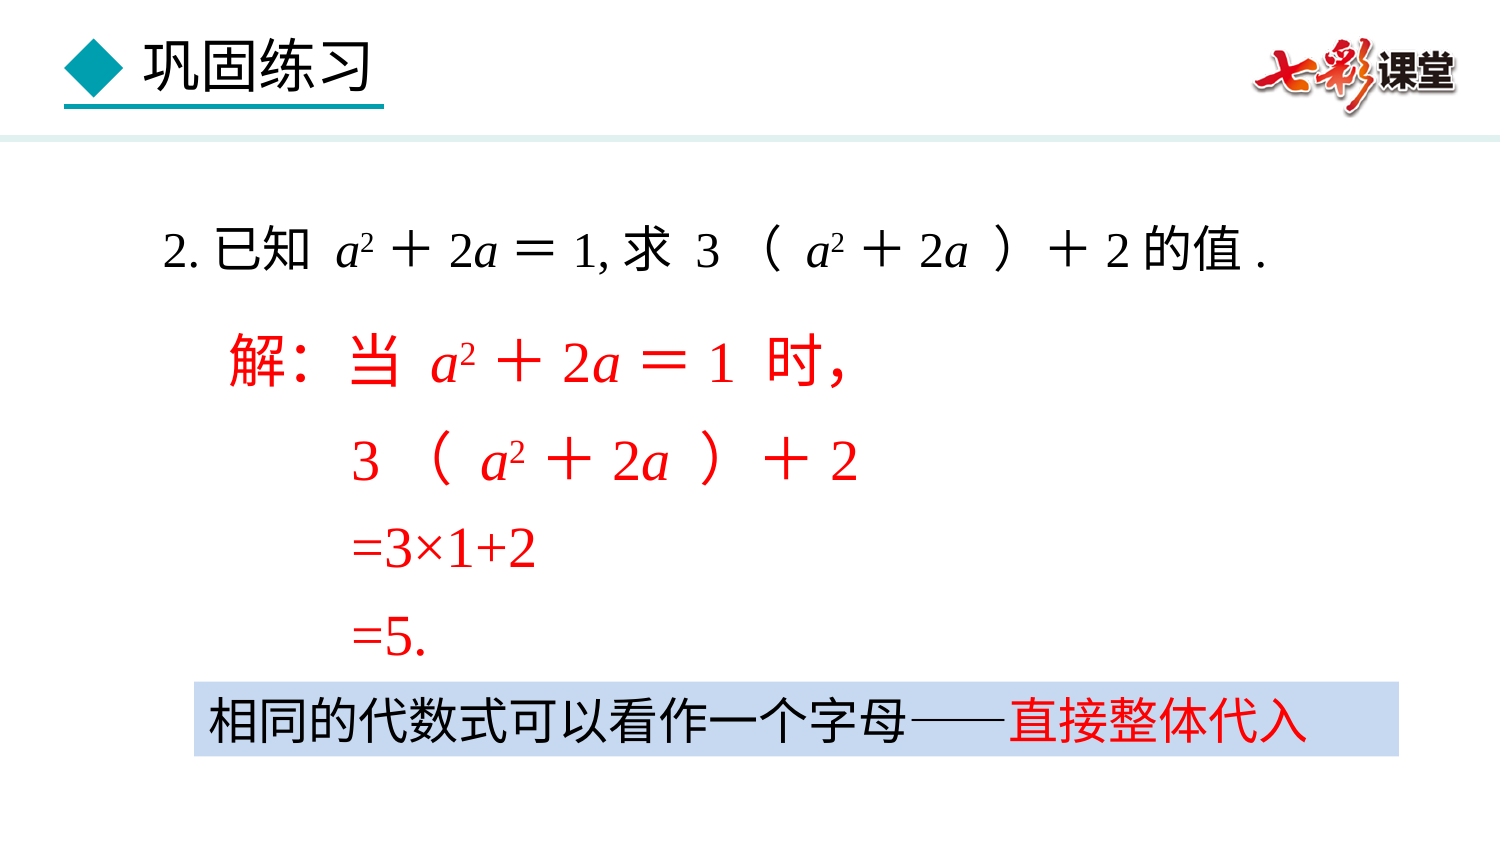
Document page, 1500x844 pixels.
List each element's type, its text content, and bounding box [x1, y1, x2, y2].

text_box 3（ a2＋2a ）＋2 =3×1+2 =5. [336, 397, 1014, 675]
text_box 相同的代数式可以看作一个字母——直接整体代入 [194, 681, 1399, 757]
text_box 解：当 a2＋2a＝1 时， [213, 274, 1225, 402]
picture [1249, 32, 1461, 118]
text_box 2.已知 a2＋2a＝1,求 3（ a2＋2a ）＋2的值. [147, 180, 1500, 285]
